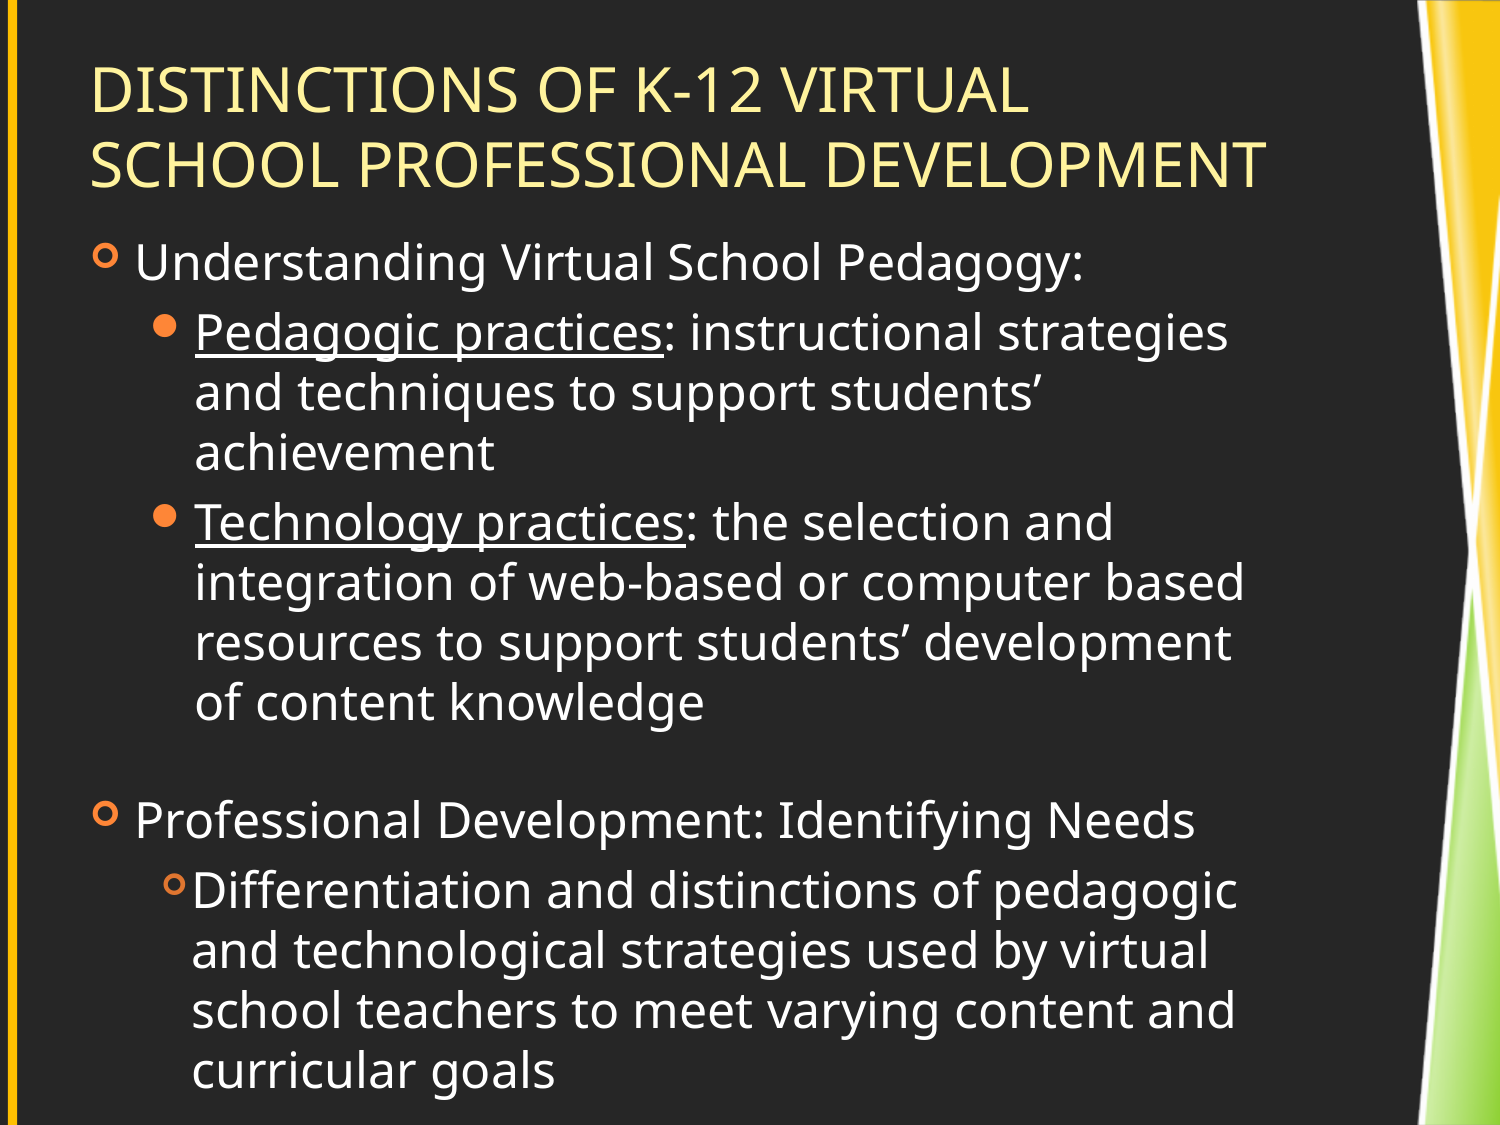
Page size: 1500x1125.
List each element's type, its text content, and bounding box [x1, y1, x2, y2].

list Understanding Virtual School Pedagogy: Pedagogic practices: instructional strategies and techniques to support students’ achievement Technology practices: the selection and integration of web-based or computer based resources to support students’ development of content knowledge Professional Development: Identifying Needs Differentiation and distinctions of pedagogic and technological strategies used by virtual school teachers to meet varying content and curricular goals [75, 223, 1300, 1086]
picture [1418, 1, 1500, 1124]
title Distinctions of K-12 Virtual School Professional Development [75, 20, 1300, 208]
